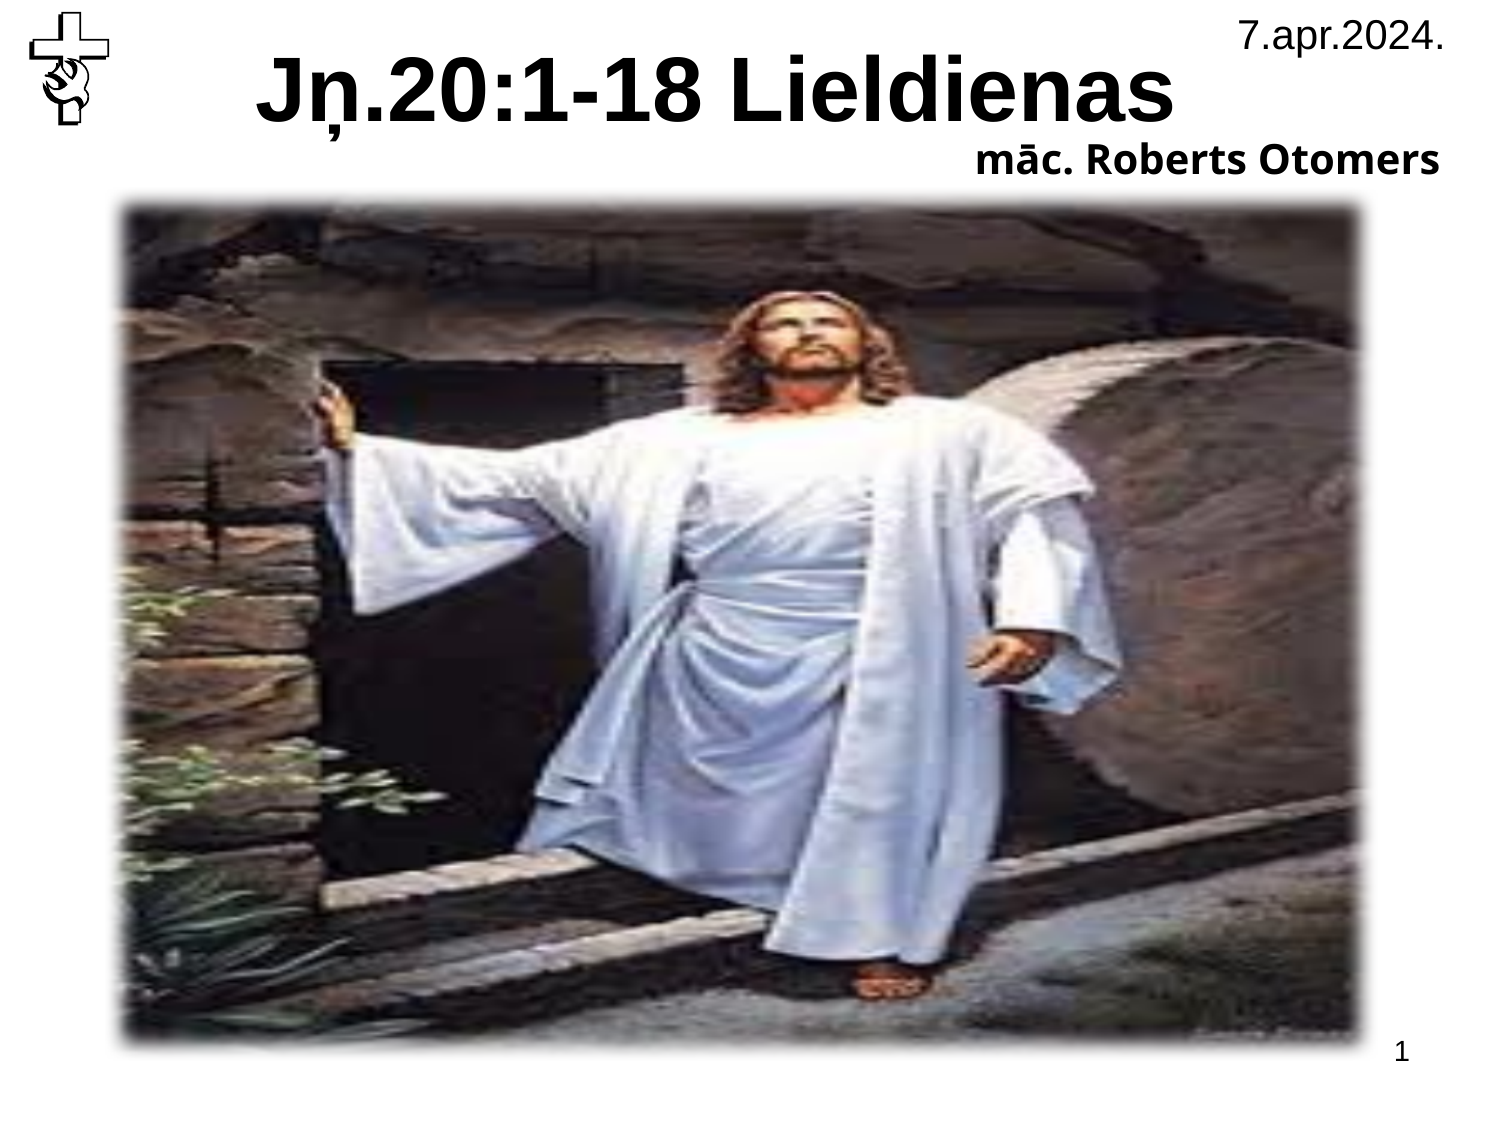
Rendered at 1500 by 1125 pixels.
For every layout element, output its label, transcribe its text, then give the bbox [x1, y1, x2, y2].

text_box 7.apr.2024. [1222, 0, 1500, 65]
text_box māc. Roberts Otomers [915, 125, 1500, 191]
slide_number 1 [1074, 1024, 1426, 1103]
title Jņ.20:1-18 Lieldienas [58, 0, 1400, 173]
picture [29, 11, 110, 126]
picture [105, 187, 1378, 1064]
